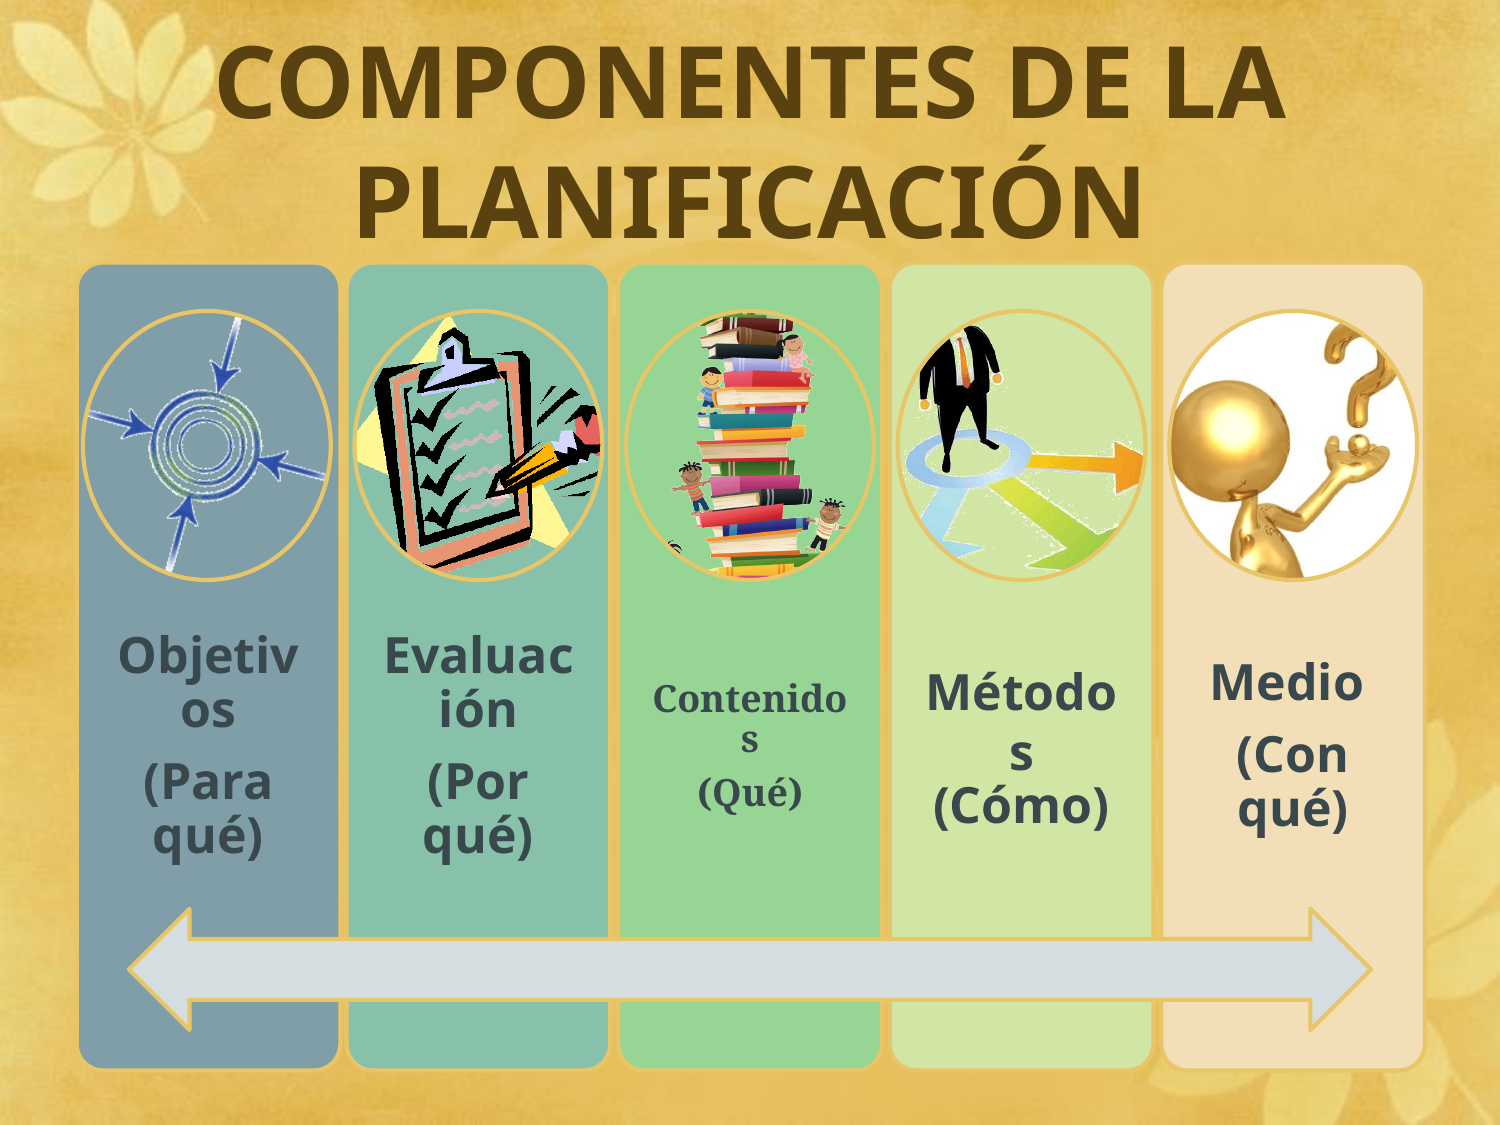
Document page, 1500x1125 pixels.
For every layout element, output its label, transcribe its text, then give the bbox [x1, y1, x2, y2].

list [74, 262, 1426, 1071]
title COMPONENTES DE LA PLANIFICACIÓN [75, 45, 1425, 233]
picture [0, 0, 1500, 1125]
